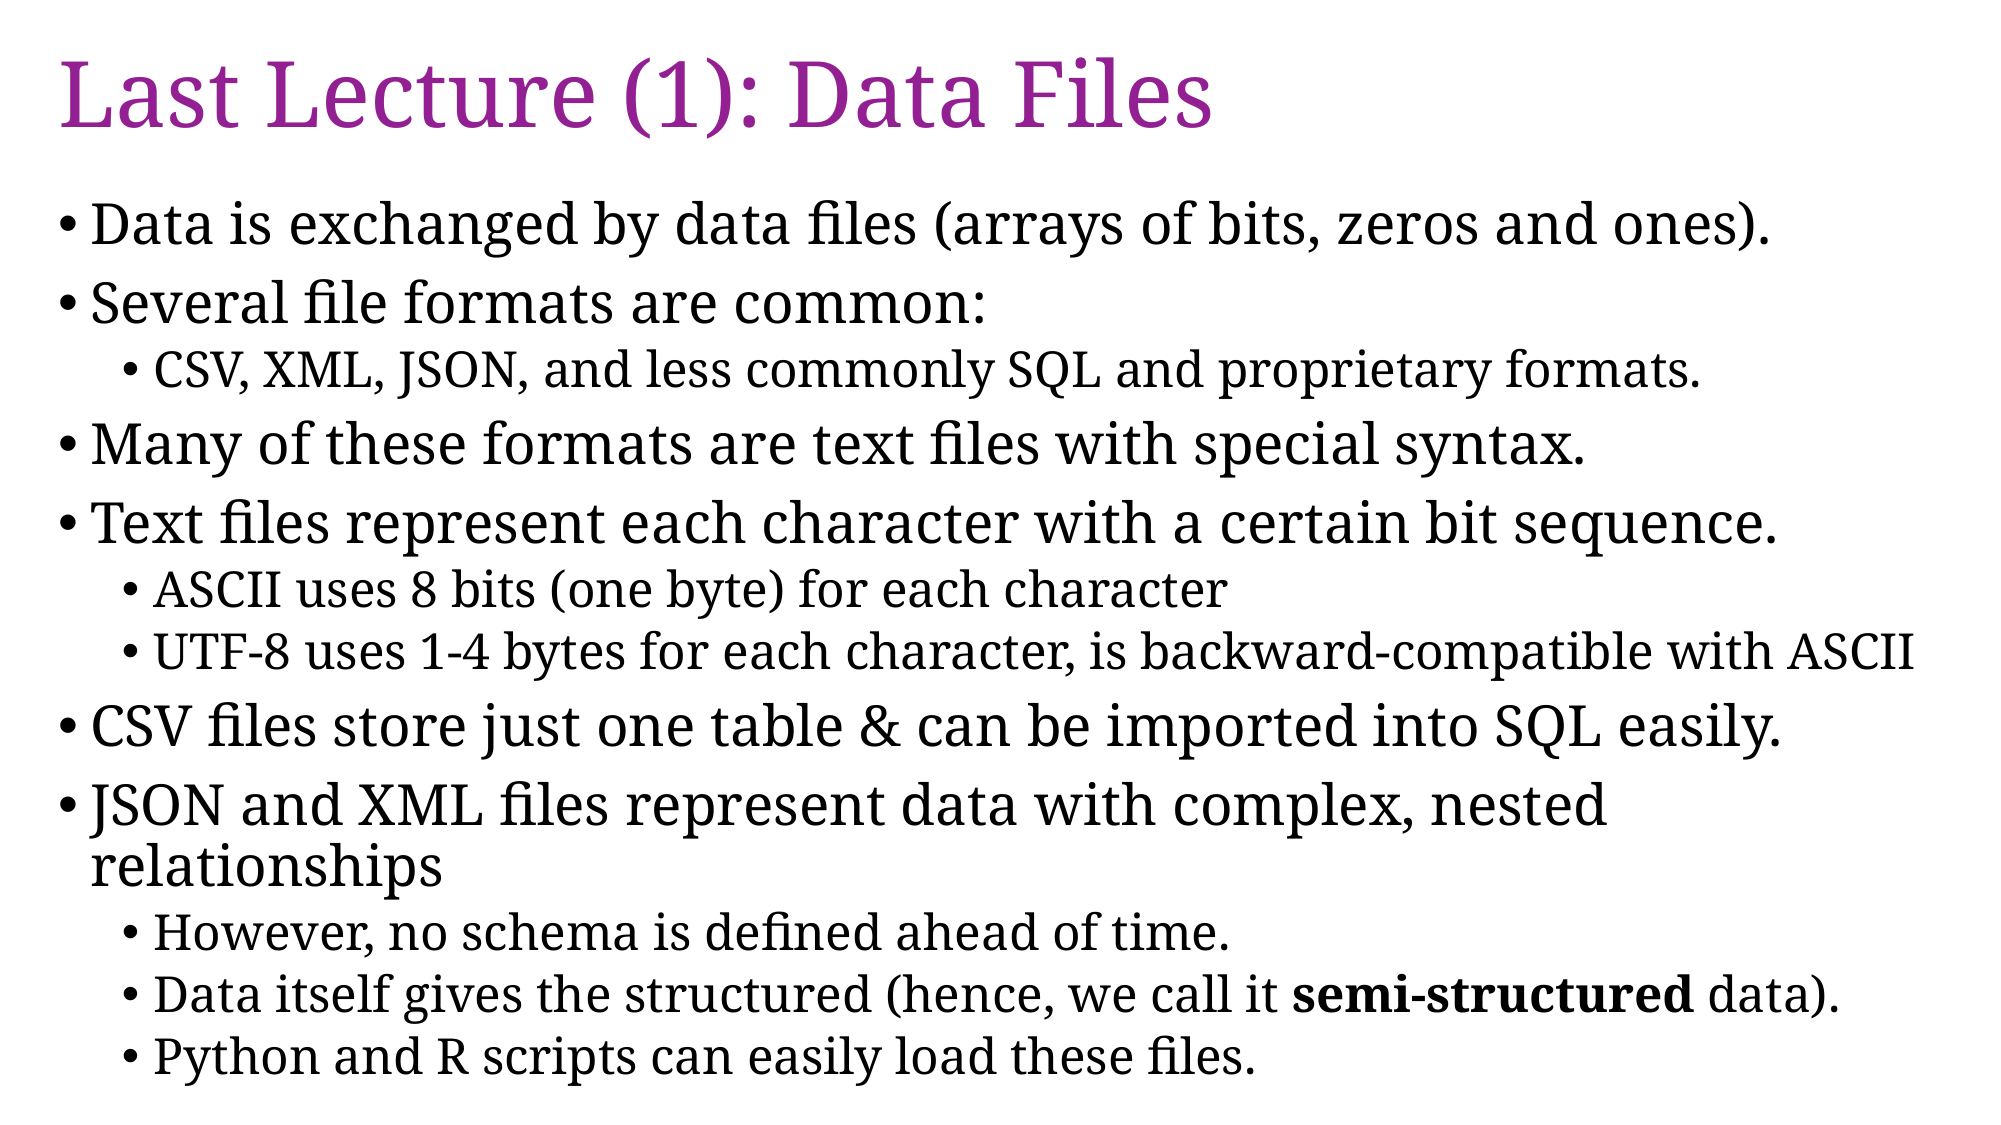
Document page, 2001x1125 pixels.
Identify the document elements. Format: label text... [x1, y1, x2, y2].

list Data is exchanged by data files (arrays of bits, zeros and ones). Several file formats are common: CSV, XML, JSON, and less commonly SQL and proprietary formats. Many of these formats are text files with special syntax. Text files represent each character with a certain bit sequence. ASCII uses 8 bits (one byte) for each character UTF-8 uses 1-4 bytes for each character, is backward-compatible with ASCII CSV files store just one table & can be imported into SQL easily. JSON and XML files represent data with complex, nested relationships However, no schema is defined ahead of time. Data itself gives the structured (hence, we call it semi-structured data). Python and R scripts can easily load these files. [43, 188, 1953, 1106]
title Last Lecture (1): Data Files [43, 25, 1953, 171]
